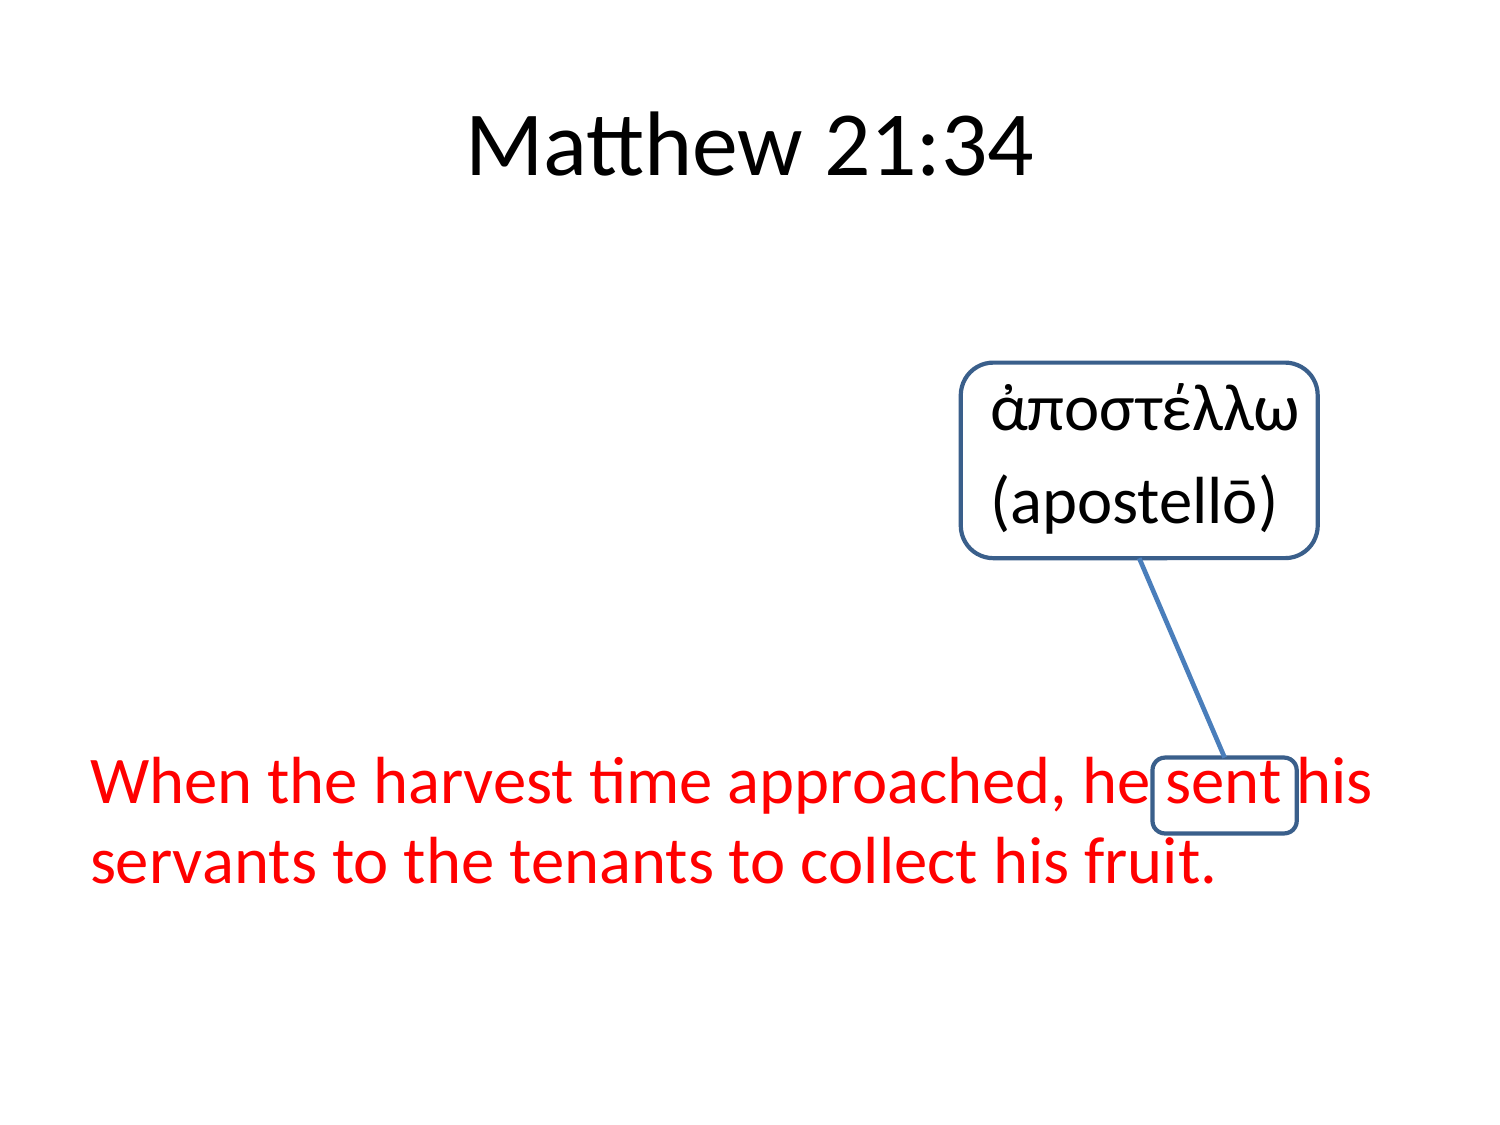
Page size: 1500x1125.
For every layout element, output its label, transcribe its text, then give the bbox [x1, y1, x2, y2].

title Matthew 21:34 [75, 45, 1425, 233]
list ἀποστέλλω (apostellō) When the harvest time approached, he sent his servants to the tenants to collect his fruit. [75, 262, 1425, 1005]
text_box [1150, 755, 1299, 836]
text_box [958, 360, 1320, 561]
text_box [1138, 557, 1225, 758]
